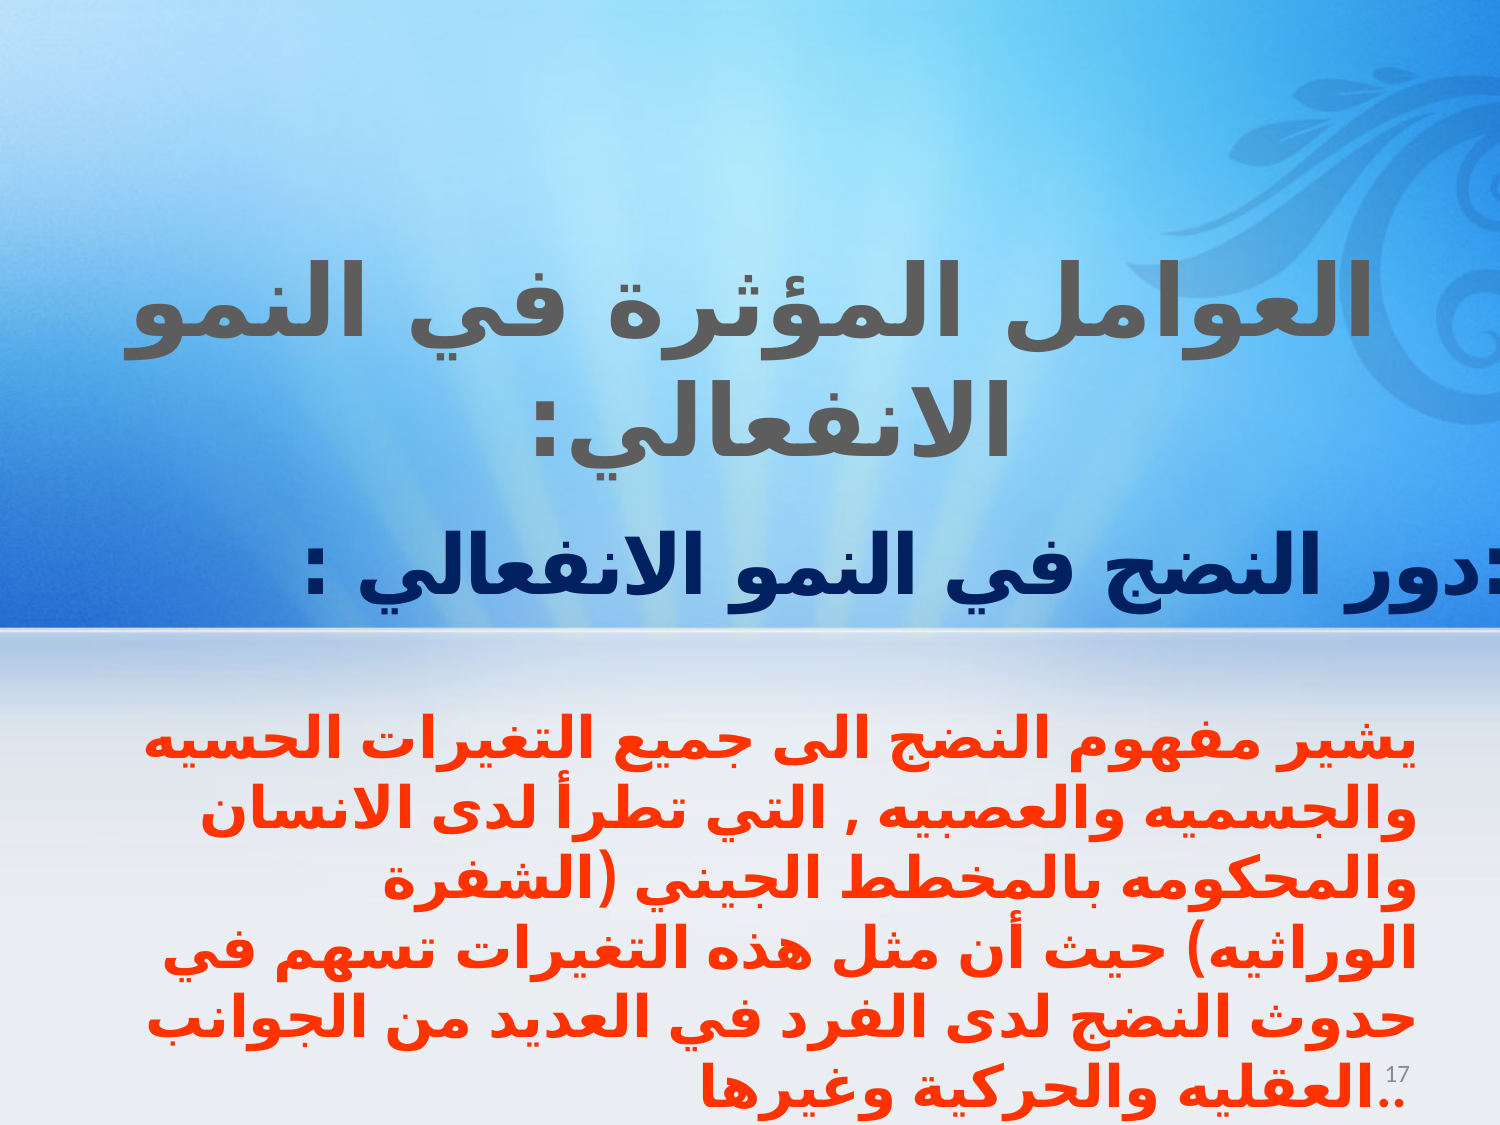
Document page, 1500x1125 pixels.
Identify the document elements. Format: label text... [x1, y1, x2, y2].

text_box يشير مفهوم النضج الى جميع التغيرات الحسيه والجسميه والعصبيه , التي تطرأ لدى الانسان والمحكومه بالمخطط الجيني (الشفرة الوراثيه) حيث أن مثل هذه التغيرات تسهم في حدوث النضج لدى الفرد في العديد من الجوانب العقليه والحركية وغيرها.. [123, 692, 1435, 1125]
text_box أولا:دور النضج في النمو الانفعالي : [284, 503, 1500, 619]
title العوامل المؤثرة في النمو الانفعالي: [41, 326, 1467, 506]
picture [0, 0, 1500, 1125]
